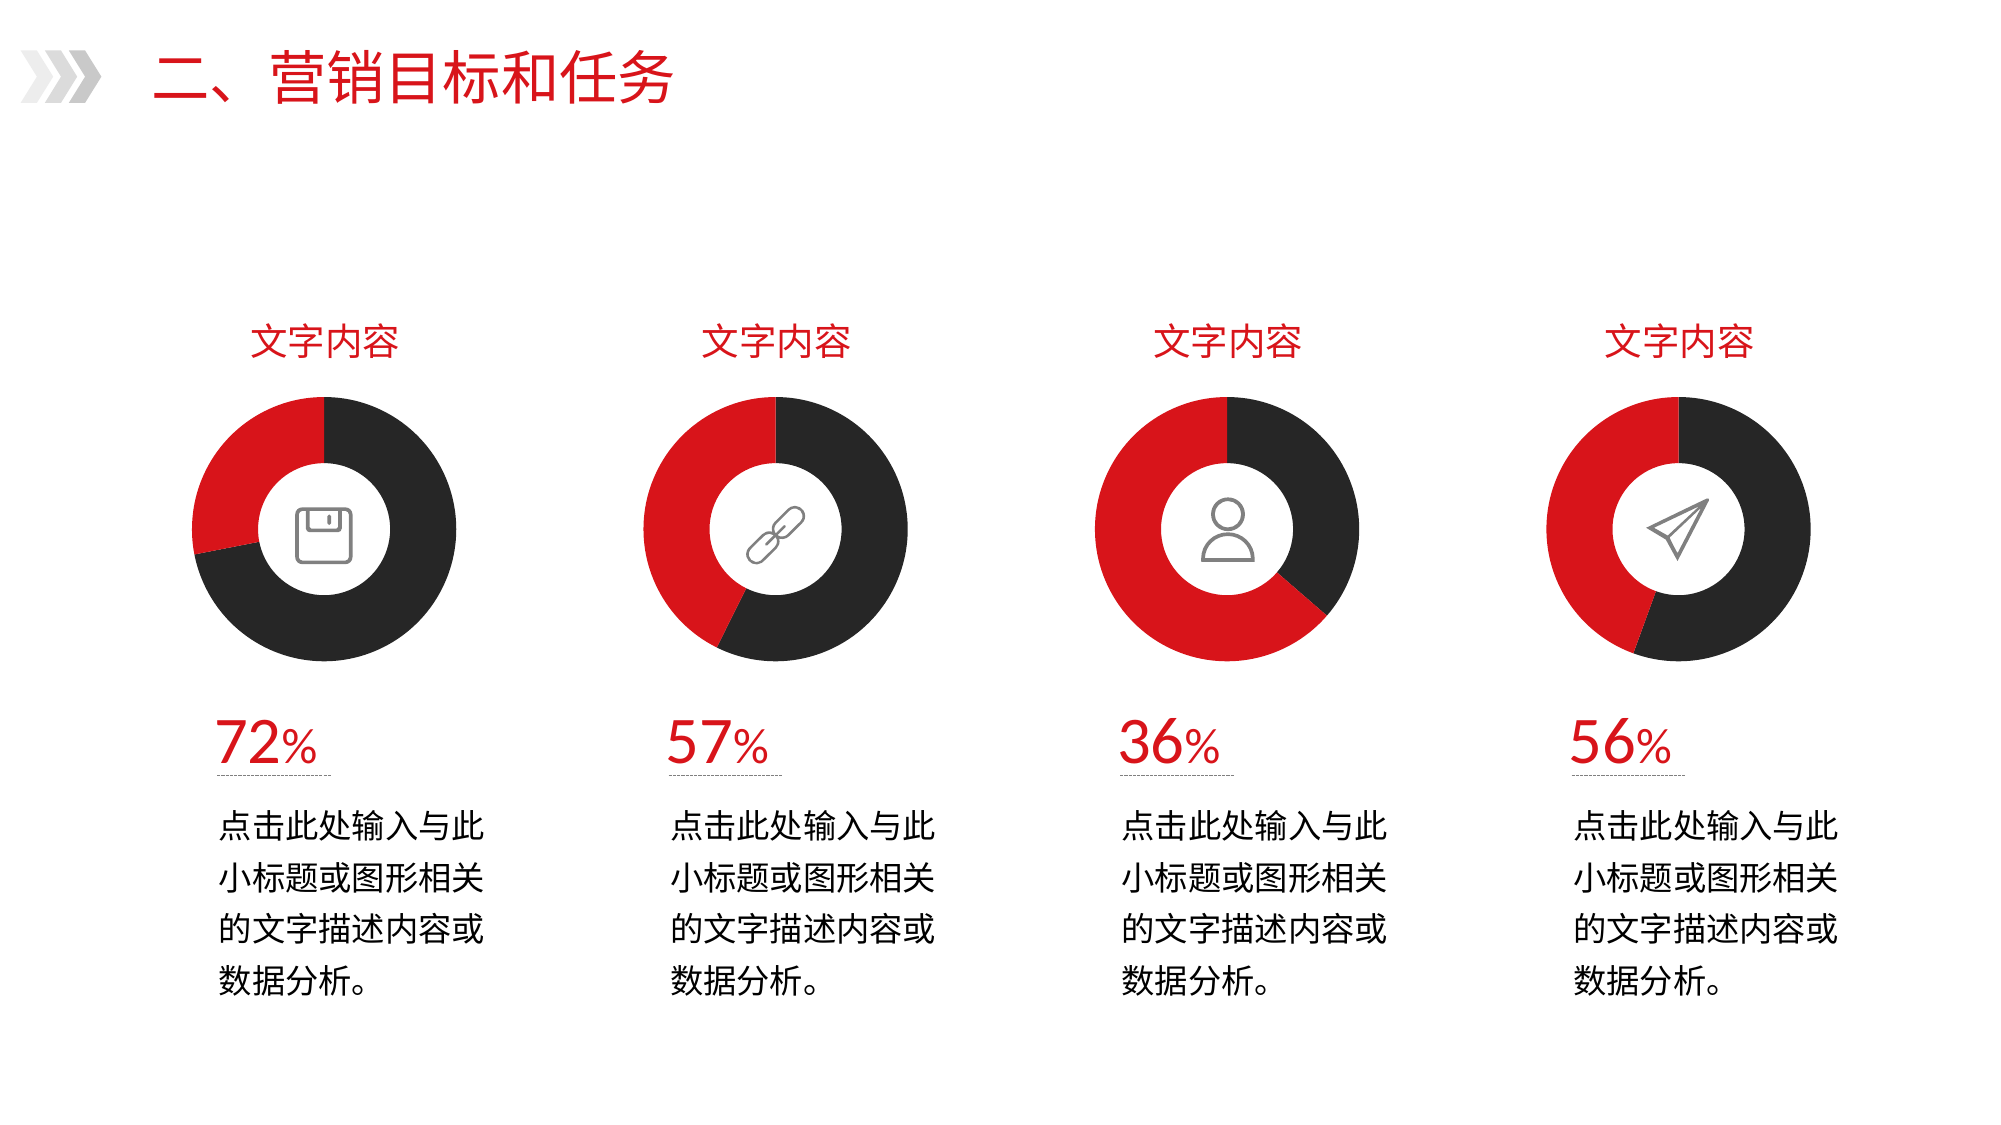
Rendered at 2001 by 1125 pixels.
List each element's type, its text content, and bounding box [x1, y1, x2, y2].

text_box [1201, 497, 1255, 562]
text_box 点击此处输入与此小标题或图形相关的文字描述内容或数据分析。 [204, 785, 514, 1008]
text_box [20, 50, 102, 103]
chart [569, 391, 983, 667]
text_box 二、营销目标和任务 [136, 33, 691, 119]
text_box 点击此处输入与此小标题或图形相关的文字描述内容或数据分析。 [1558, 785, 1868, 1008]
chart [117, 391, 531, 667]
text_box 点击此处输入与此小标题或图形相关的文字描述内容或数据分析。 [655, 785, 965, 1008]
text_box 文字内容 [1567, 311, 1792, 371]
text_box 文字内容 [1116, 311, 1341, 371]
text_box 点击此处输入与此小标题或图形相关的文字描述内容或数据分析。 [1107, 785, 1417, 1008]
text_box 文字内容 [213, 311, 438, 371]
text_box 36% [1102, 689, 1280, 785]
chart [1472, 391, 1886, 667]
text_box 文字内容 [664, 311, 889, 371]
chart [1020, 391, 1434, 667]
text_box 57% [650, 689, 829, 785]
text_box 56% [1553, 689, 1732, 785]
text_box 72% [199, 689, 378, 785]
